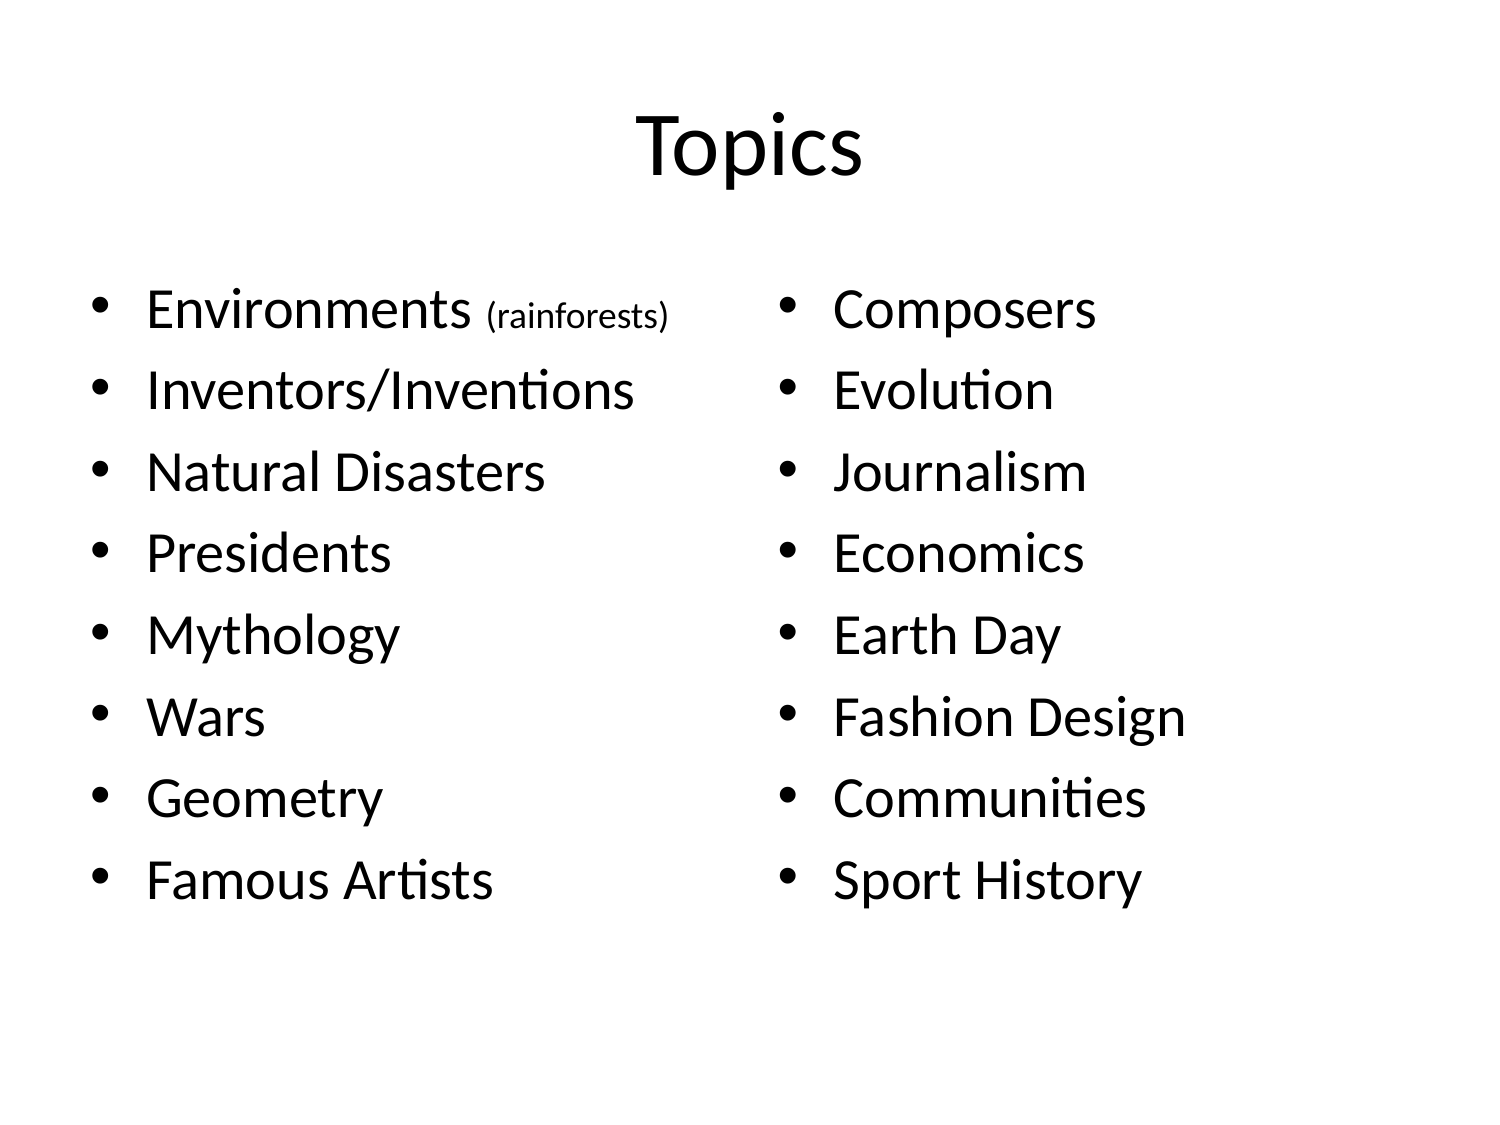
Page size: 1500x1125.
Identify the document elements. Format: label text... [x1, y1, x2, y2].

title Topics [75, 45, 1425, 233]
list Environments (rainforests) Inventors/Inventions Natural Disasters Presidents Mythology Wars Geometry Famous Artists [75, 262, 738, 1005]
list Composers Evolution Journalism Economics Earth Day Fashion Design Communities Sport History [762, 262, 1425, 1005]
